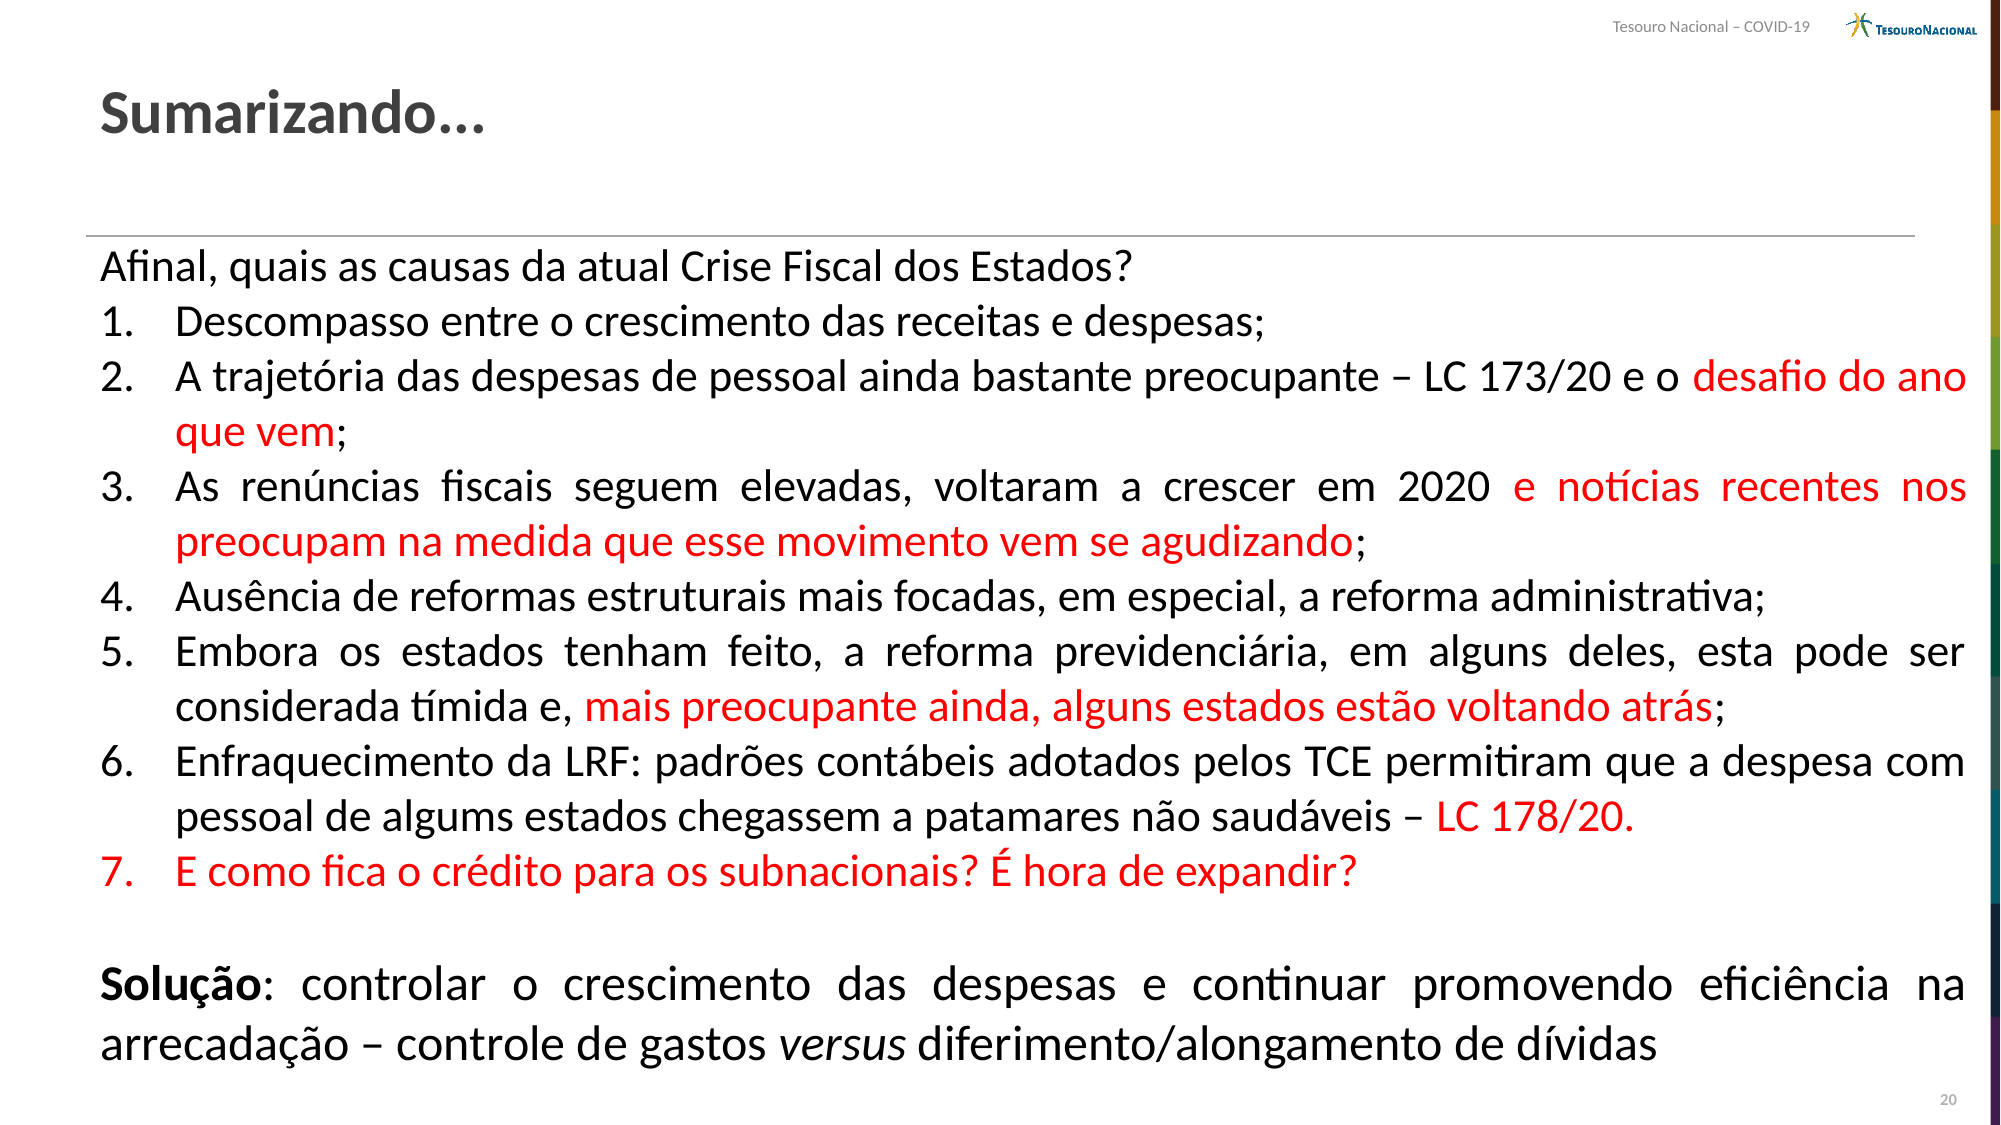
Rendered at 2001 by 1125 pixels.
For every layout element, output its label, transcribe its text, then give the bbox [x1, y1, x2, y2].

text_box Afinal, quais as causas da atual Crise Fiscal dos Estados? Descompasso entre o crescimento das receitas e despesas; A trajetória das despesas de pessoal ainda bastante preocupante – LC 173/20 e o desafio do ano que vem; As renúncias fiscais seguem elevadas, voltaram a crescer em 2020 e notícias recentes nos preocupam na medida que esse movimento vem se agudizando; Ausência de reformas estruturais mais focadas, em especial, a reforma administrativa; Embora os estados tenham feito, a reforma previdenciária, em alguns deles, esta pode ser considerada tímida e, mais preocupante ainda, alguns estados estão voltando atrás; Enfraquecimento da LRF: padrões contábeis adotados pelos TCE permitiram que a despesa com pessoal de algums estados chegassem a patamares não saudáveis – LC 178/20. E como fica o crédito para os subnacionais? É hora de expandir? Solução: controlar o crescimento das despesas e continuar promovendo eficiência na arrecadação – controle de gastos versus diferimento/alongamento de dívidas [85, 228, 1983, 1125]
title Sumarizando... [85, 0, 1826, 155]
picture [1846, 13, 1977, 37]
footer Tesouro Nacional – COVID-19 [1133, 7, 1826, 45]
